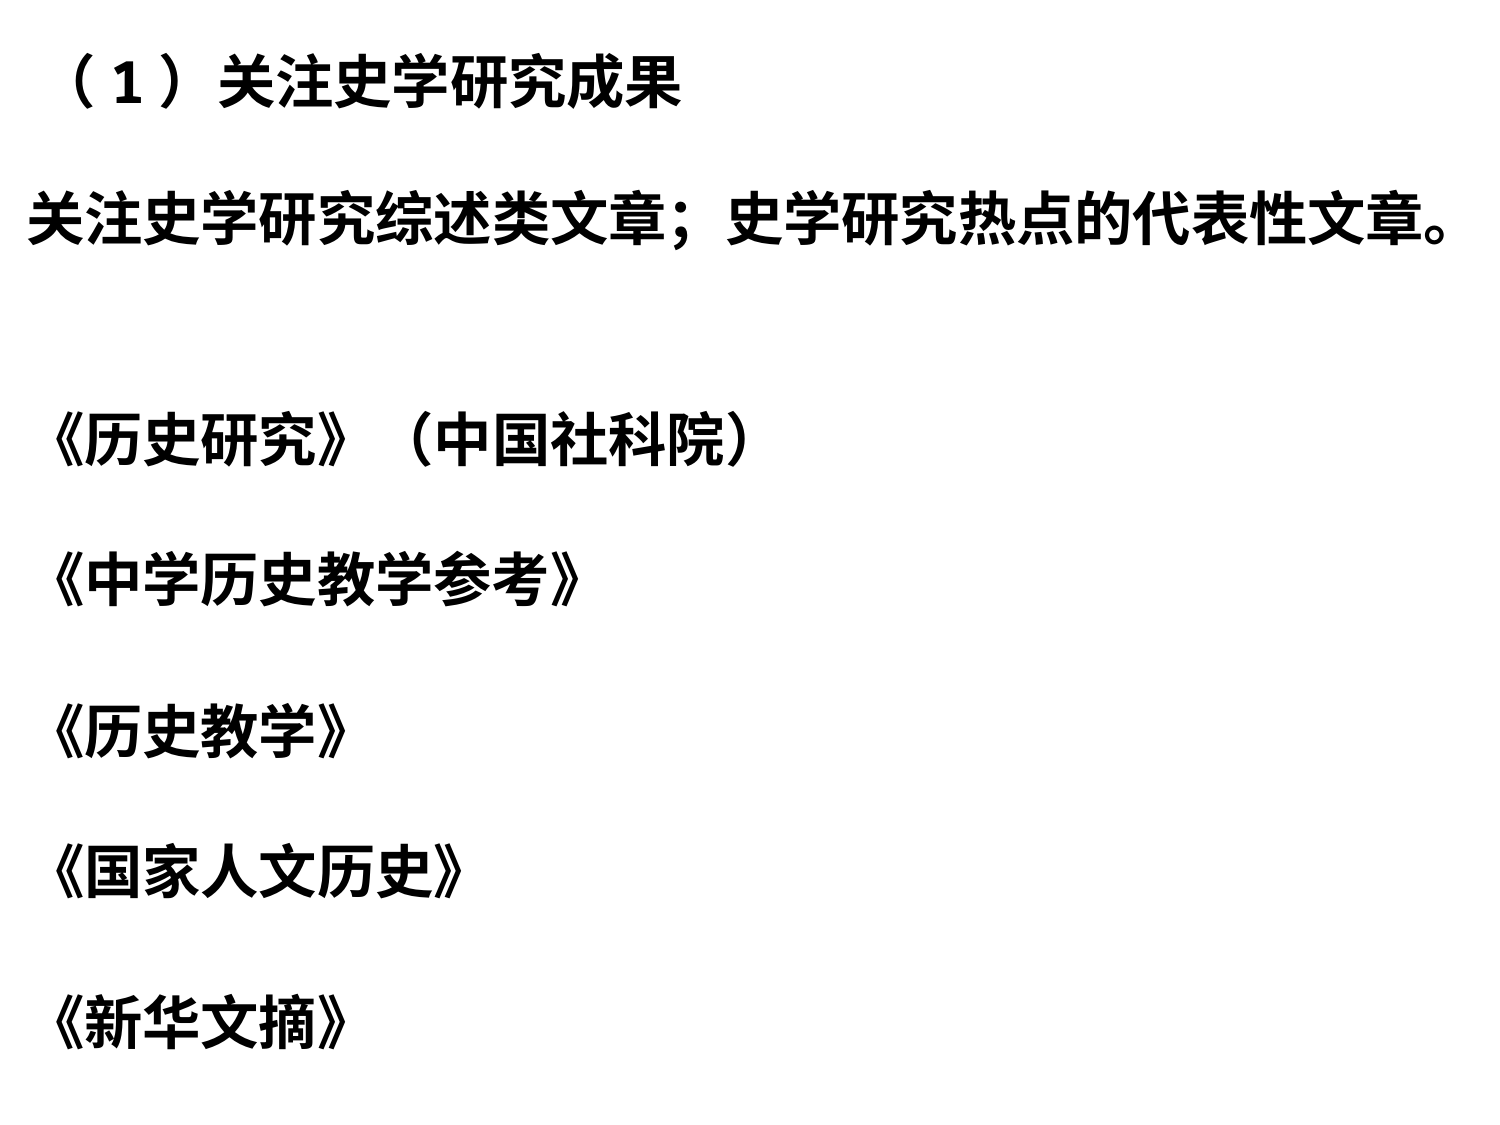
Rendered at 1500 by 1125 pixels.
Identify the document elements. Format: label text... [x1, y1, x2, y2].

text_box 关注史学研究综述类文章；史学研究热点的代表性文章。 《历史研究》（中国社科院） 《中学历史教学参考》 《历史教学》 《国家人文历史》 《新华文摘》 [12, 174, 1500, 650]
text_box （1）关注史学研究成果 [22, 37, 698, 123]
